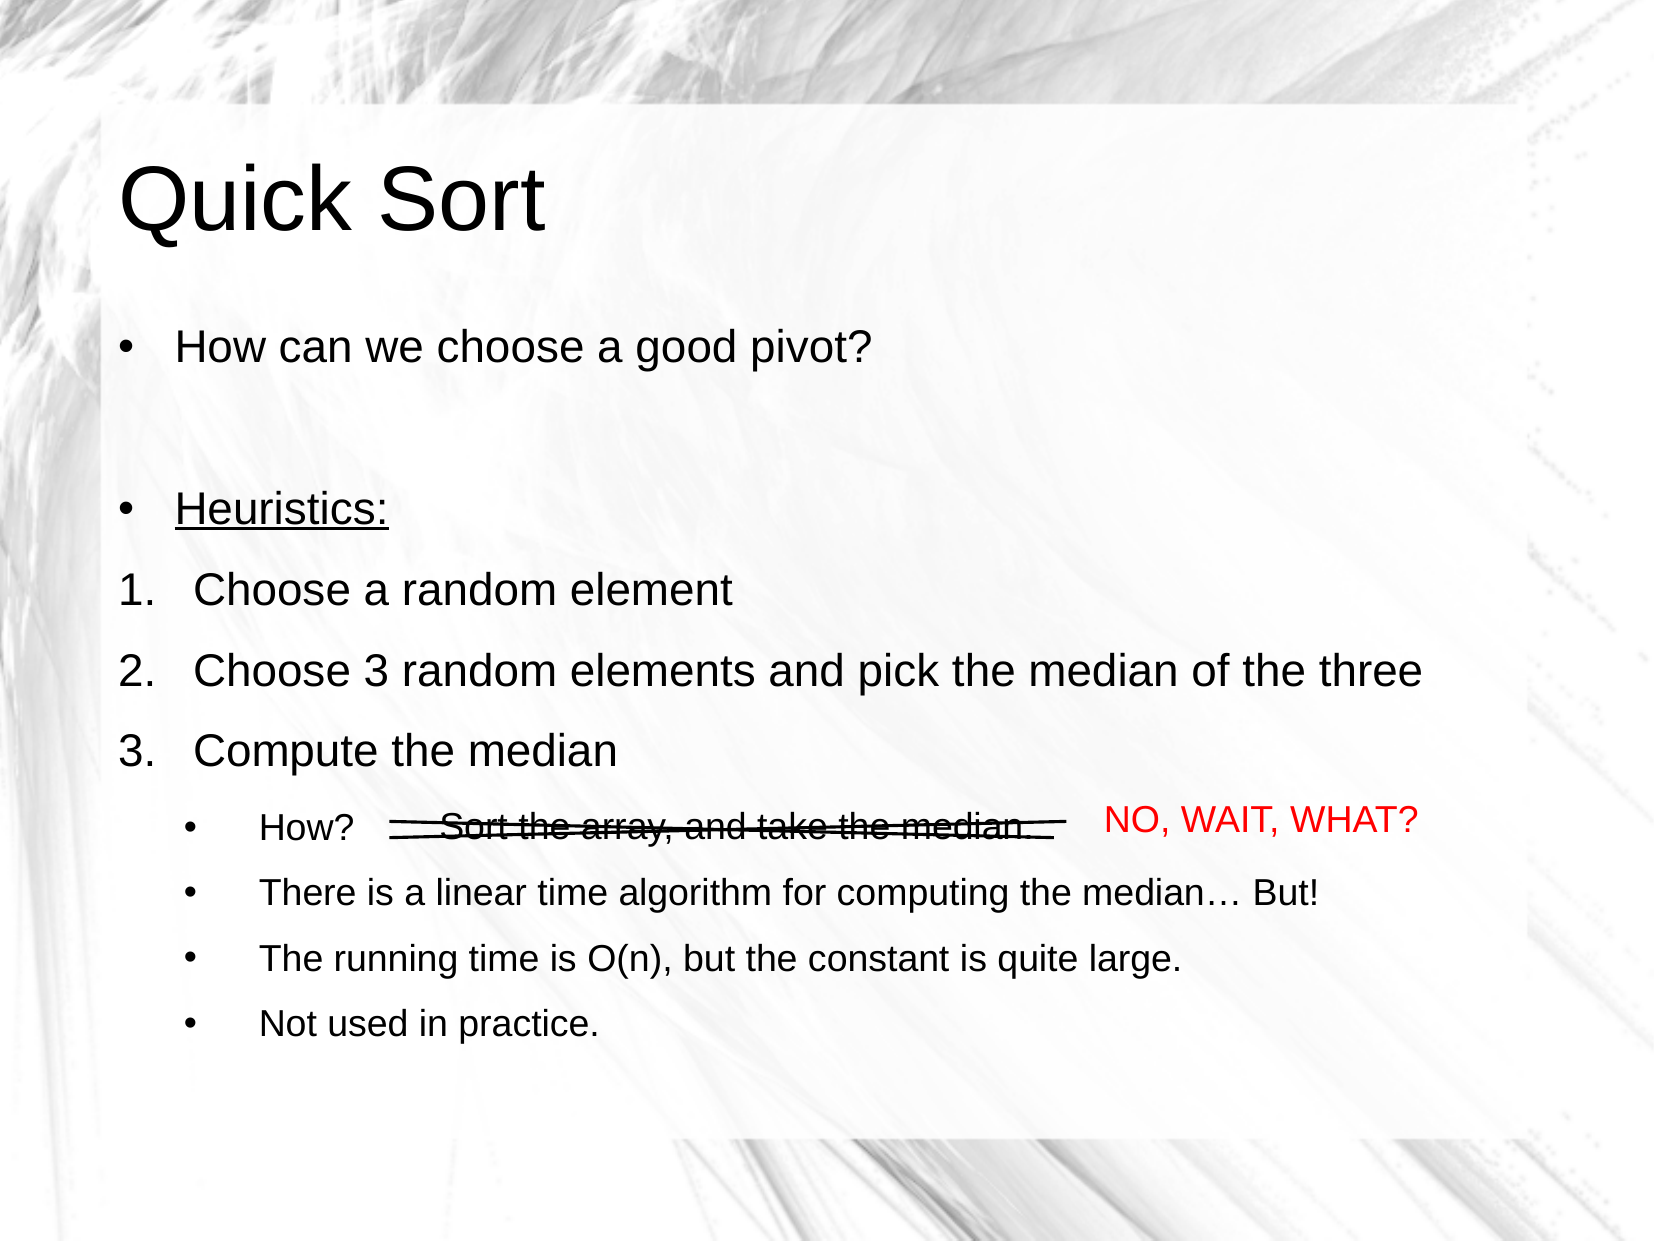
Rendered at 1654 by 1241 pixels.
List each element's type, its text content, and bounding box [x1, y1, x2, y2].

text_box Sort the array, and take the median. [424, 795, 1113, 900]
list How can we choose a good pivot? Heuristics: Choose a random element Choose 3 random elements and pick the median of the three Compute the median How? There is a linear time algorithm for computing the median… But! The running time is O(n), but the constant is quite large. Not used in practice. [118, 319, 1571, 1109]
text_box NO, WAIT, WHAT? [1089, 787, 1494, 848]
title Quick Sort [118, 112, 1506, 281]
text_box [389, 821, 1067, 838]
picture [0, 0, 1654, 1241]
